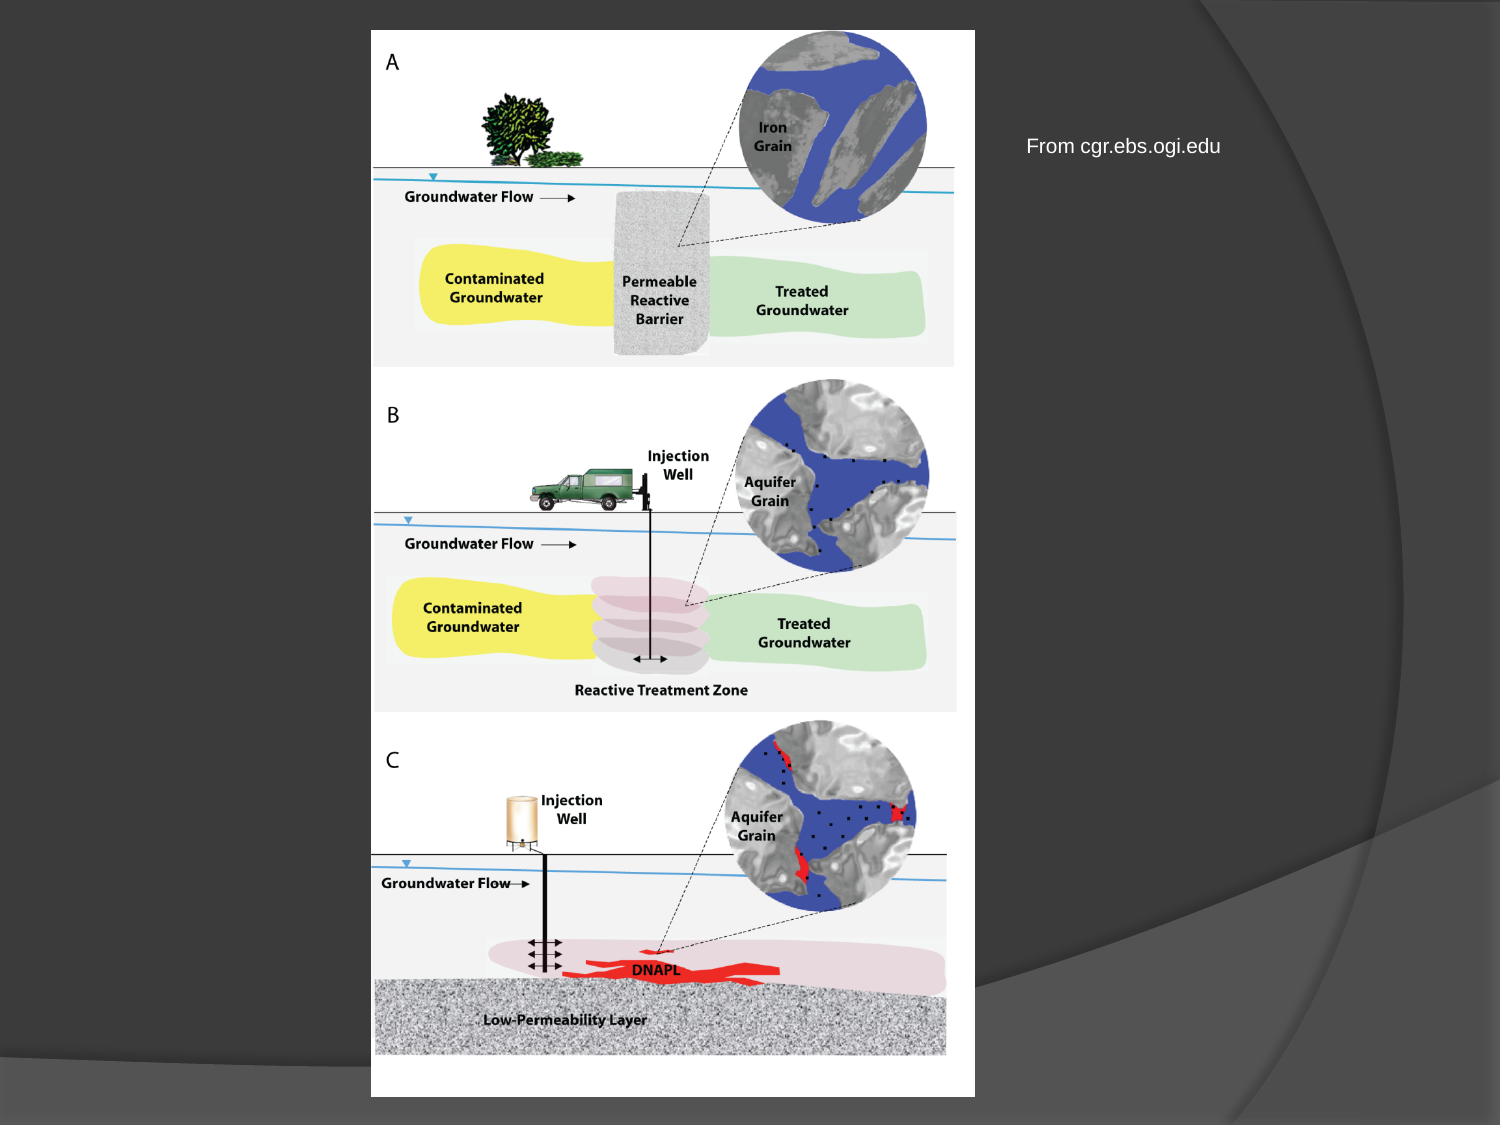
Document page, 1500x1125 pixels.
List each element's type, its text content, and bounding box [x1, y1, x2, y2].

picture [371, 30, 975, 1097]
text_box From cgr.ebs.ogi.edu [1011, 125, 1236, 166]
